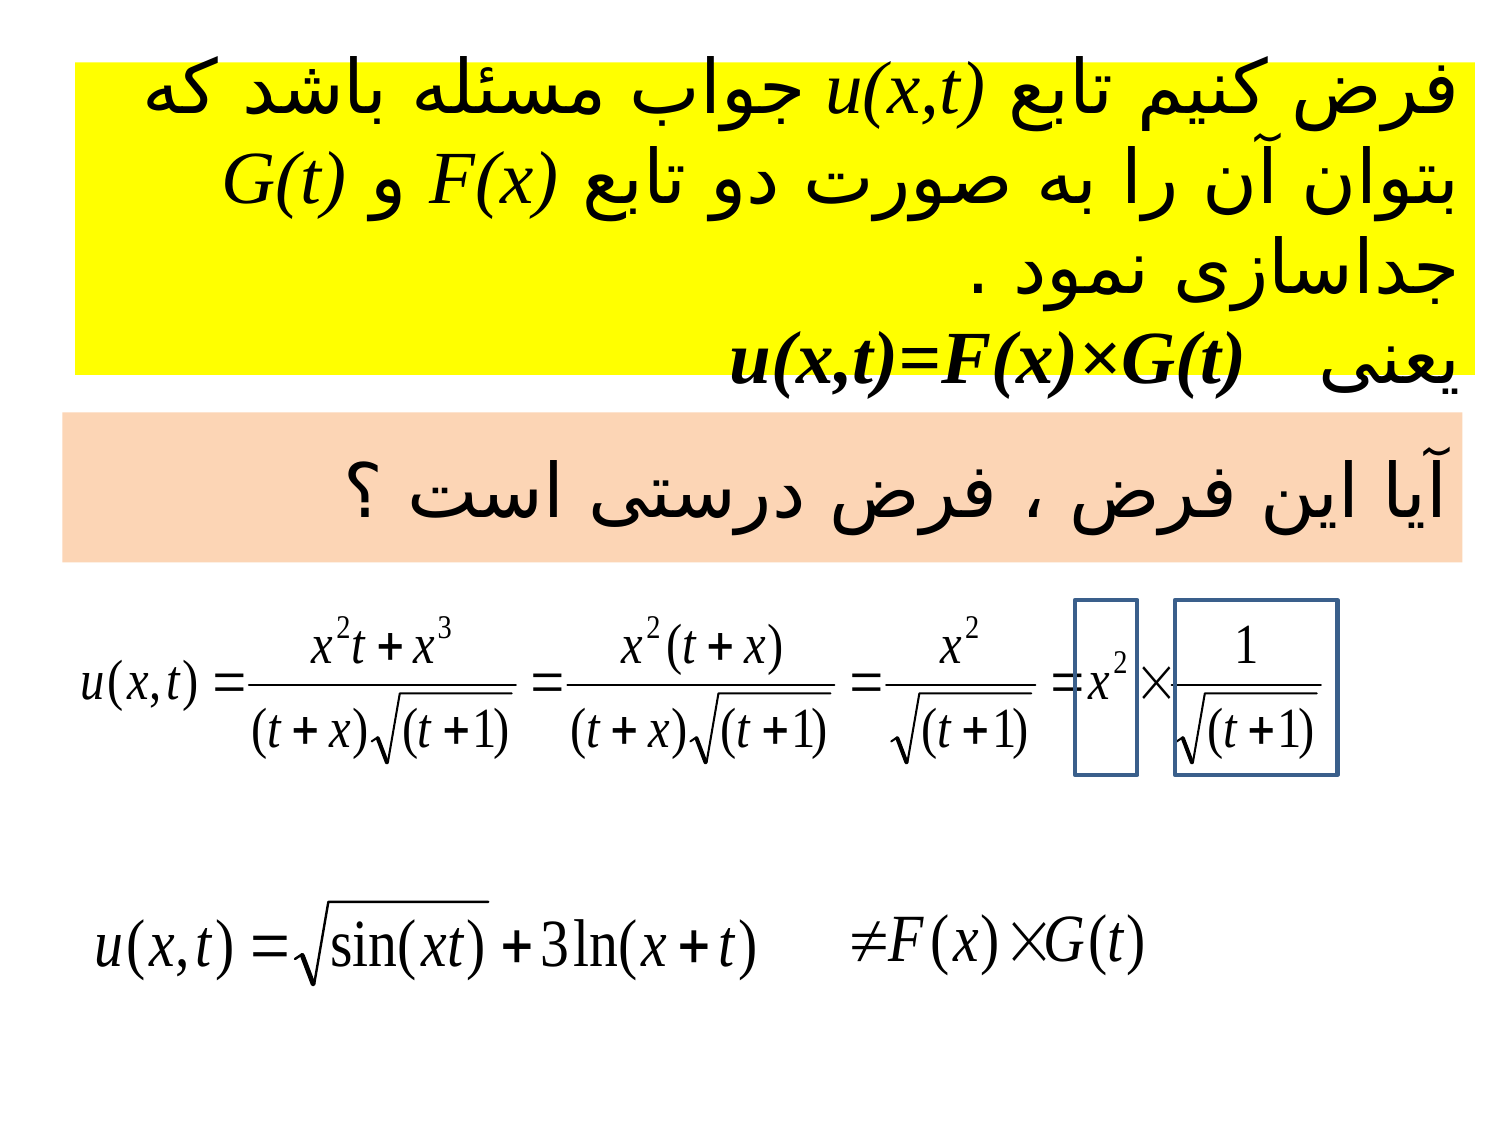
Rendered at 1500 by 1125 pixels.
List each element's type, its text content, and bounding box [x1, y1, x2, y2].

text_box آیا این فرض ، فرض درستی است ؟ [62, 412, 1463, 563]
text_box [87, 887, 767, 1001]
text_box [74, 599, 1332, 776]
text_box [837, 899, 1156, 991]
text_box [1329, 598, 1340, 777]
text_box فرض کنیم تابع u(x,t) جواب مسئله باشد که بتوان آن را به صورت دو تابع F(x) و G(t) جداسازی نمود . یعنی u(x,t)=F(x)×G(t) [75, 62, 1475, 375]
